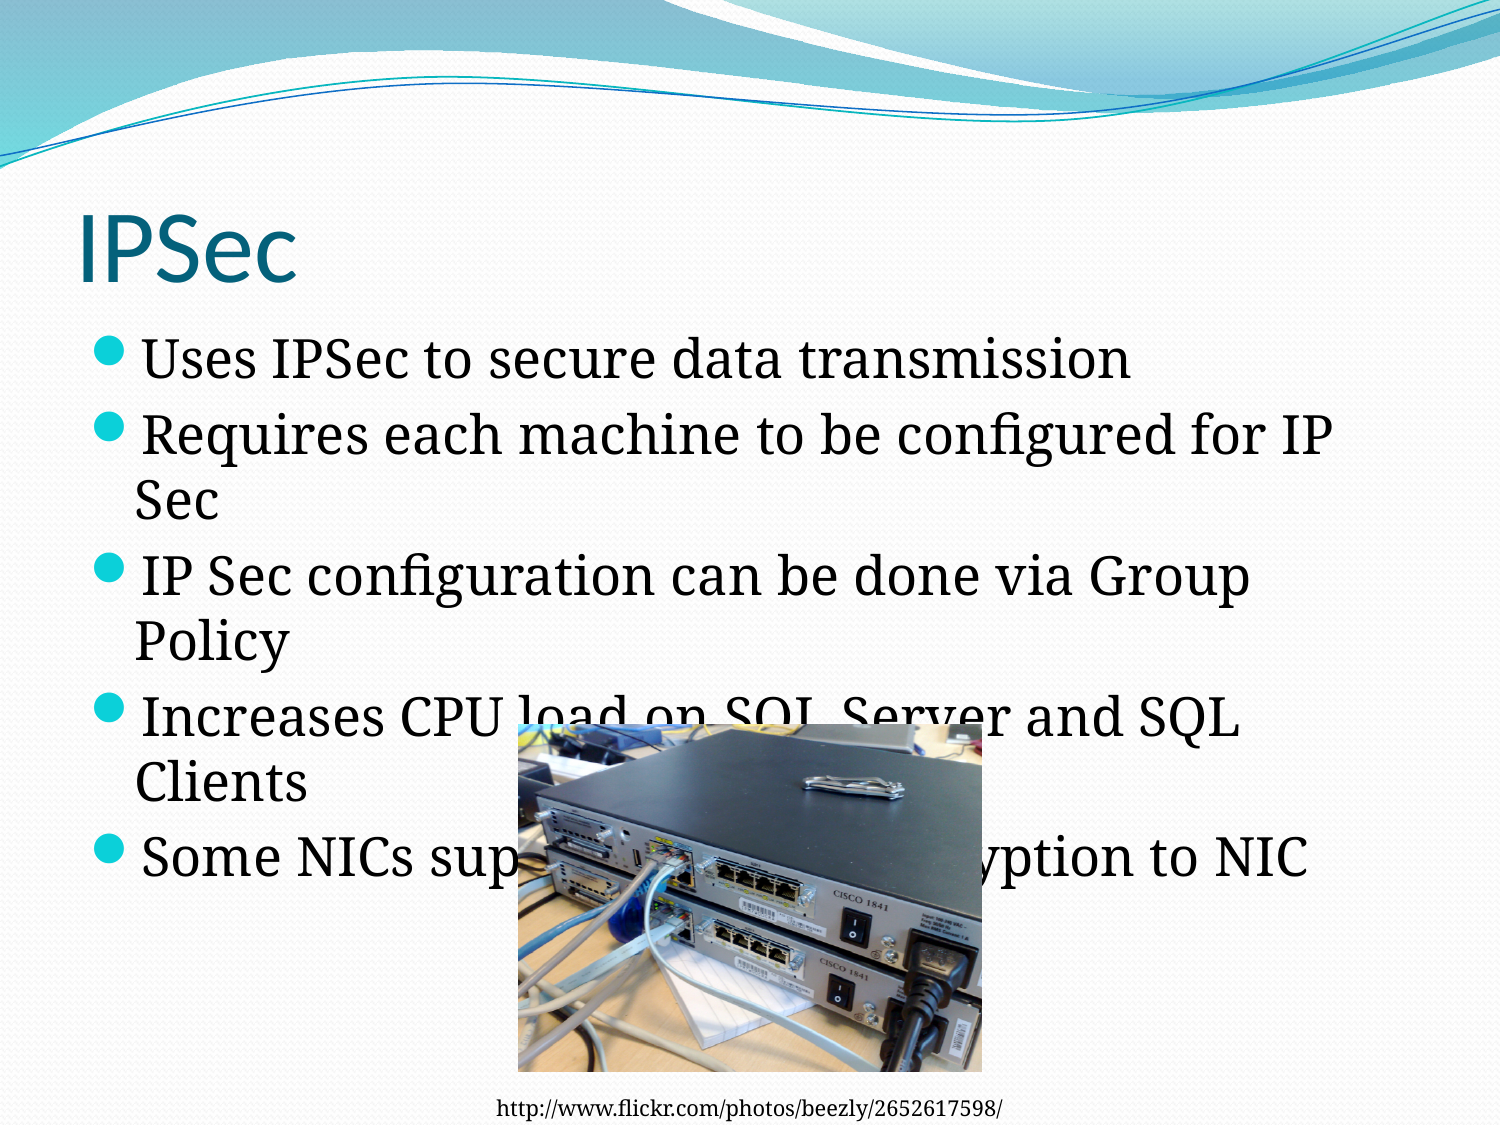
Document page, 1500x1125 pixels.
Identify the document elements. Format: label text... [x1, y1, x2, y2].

title Where can I read more about this? [511, 726, 518, 1038]
picture [518, 724, 982, 1073]
title Where can I read more about this? [982, 727, 988, 1038]
list Uses IPSec to secure data transmission Requires each machine to be configured for IP Sec IP Sec configuration can be done via Group Policy Increases CPU load on SQL Server and SQL Clients Some NICs support moving encryption to NIC [75, 317, 1425, 1038]
title IPSec [75, 115, 1425, 303]
text_box http://www.flickr.com/photos/beezly/2652617598/ [0, 1087, 1500, 1125]
